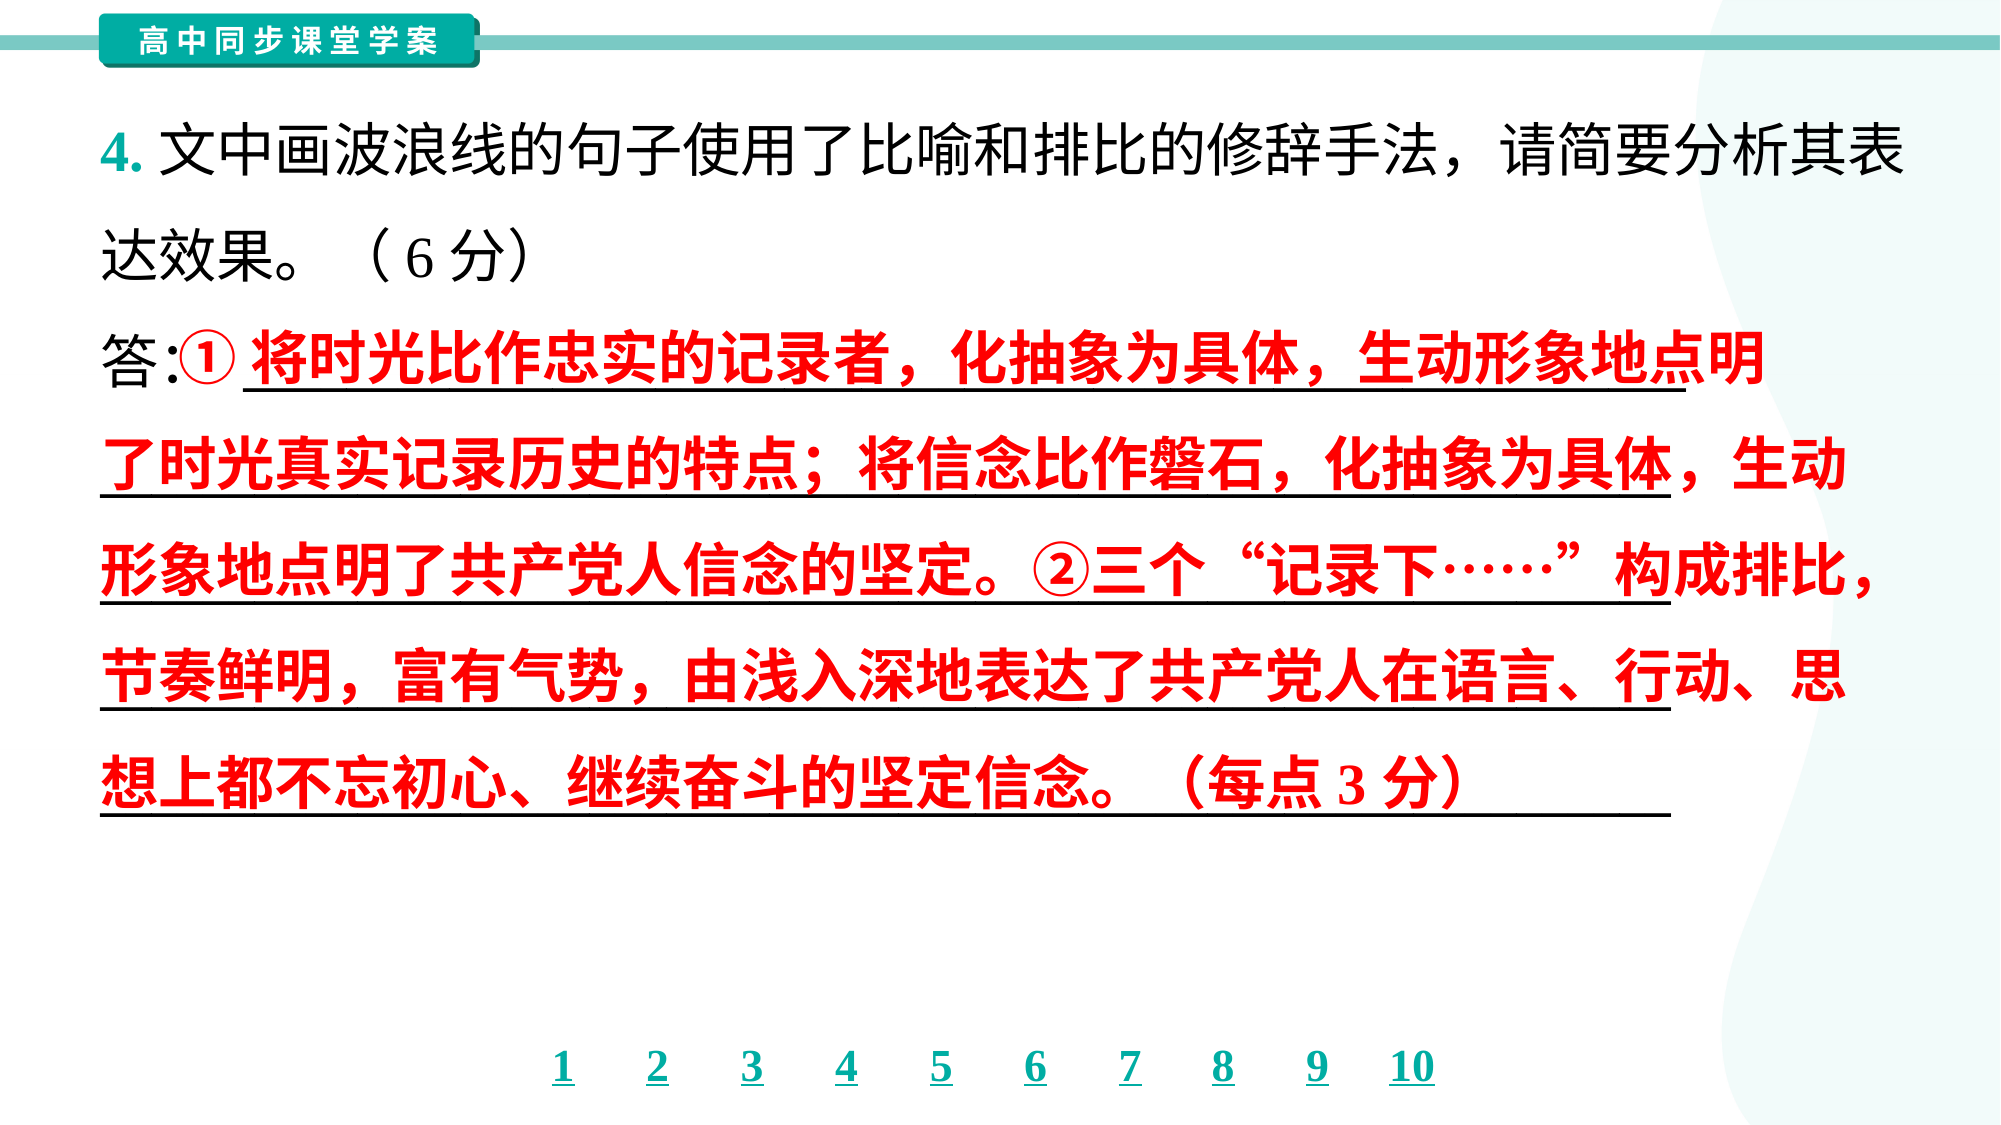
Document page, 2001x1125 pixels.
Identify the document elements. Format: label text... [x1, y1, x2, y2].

text_box ①将时光比作忠实的记录者，化抽象为具体，生动形象地点明 了时光真实记录历史的特点；将信念比作磐石，化抽象为具体，生动 形象地点明了共产党人信念的坚定。②三个“记录下……”构成排比， 节奏鲜明，富有气势，由浅入深地表达了共产党人在语言、行动、思 想上都不忘初心、继续奋斗的坚定信念。（每点3分） [100, 284, 1899, 816]
picture [0, 0, 2000, 1125]
text_box 4.文中画波浪线的句子使用了比喻和排比的修辞手法，请简要分析其表 达效果。（6分） 答： ________________________________________________________ _____________________________________________________________ _____________________________________________________________ _____________________________________________________________ _____________________________________________________________ [100, 76, 1899, 284]
text_box 4.文中画波浪线的句子使用了比喻和排比的修辞手法，请简要分析其表 达效果。（6分） 答： ________________________________________________________ _____________________________________________________________ _____________________________________________________________ _____________________________________________________________ _____________________________________________________________ [100, 816, 1899, 821]
